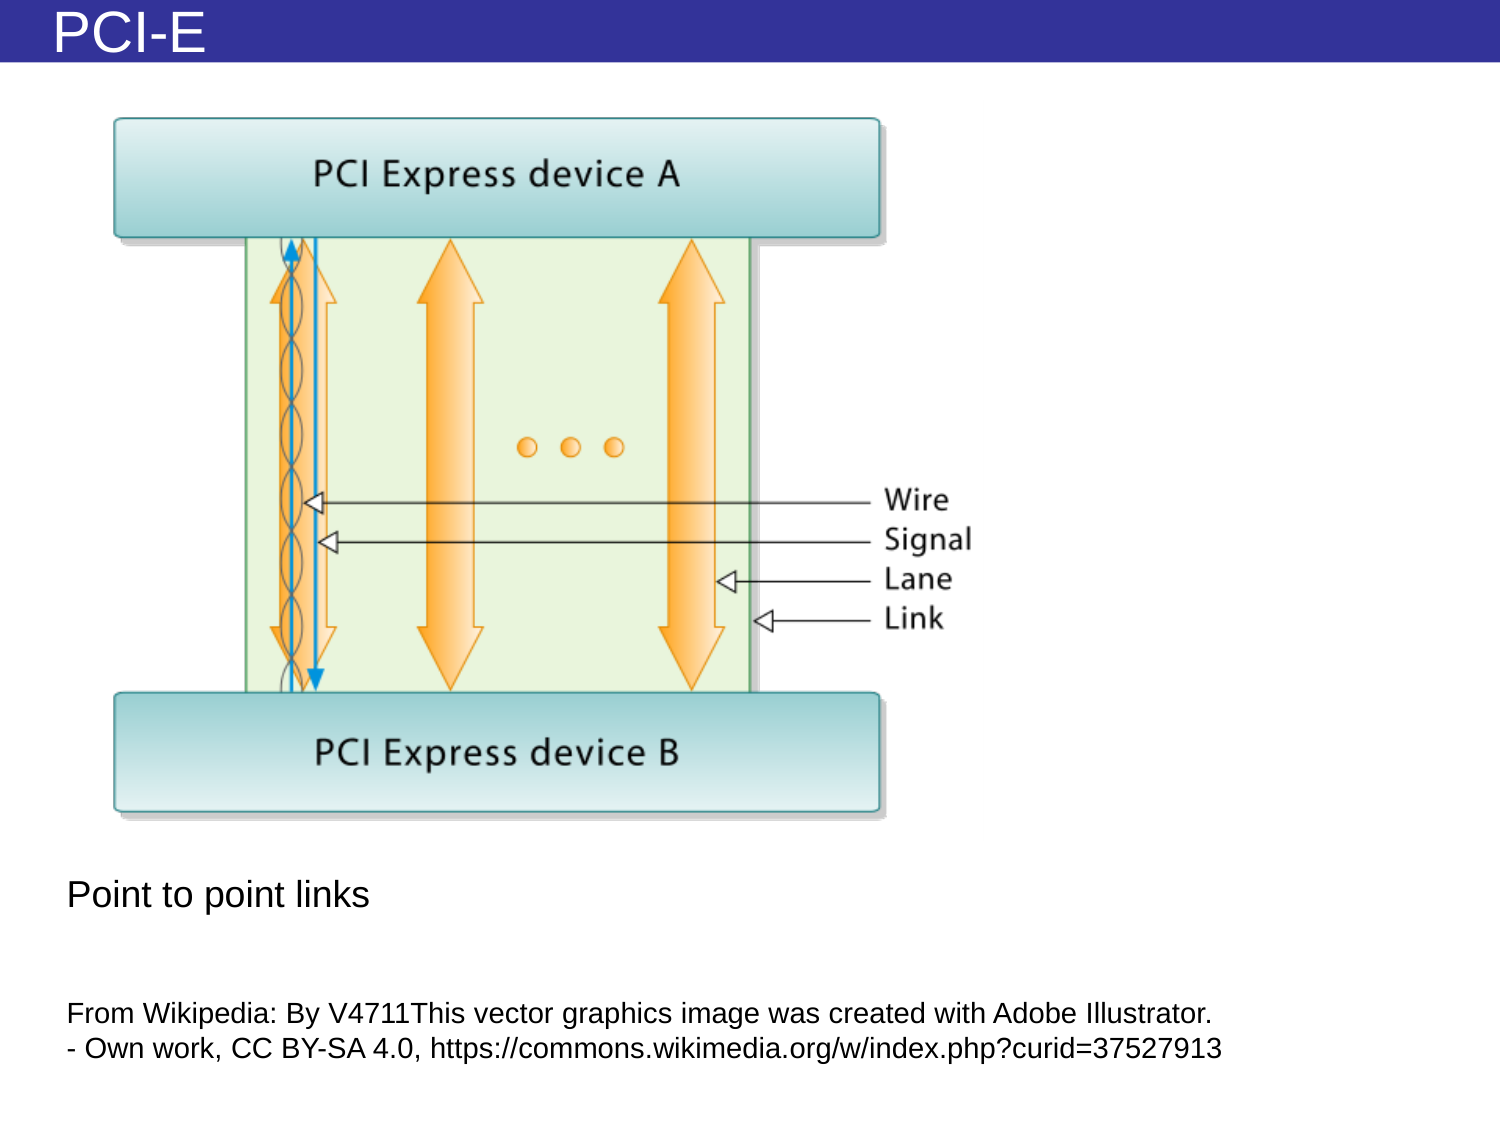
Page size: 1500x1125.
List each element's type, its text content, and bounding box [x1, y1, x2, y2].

text_box From Wikipedia: By V4711This vector graphics image was created with Adobe Illustrator. - Own work, CC BY-SA 4.0, https://commons.wikimedia.org/w/index.php?curid=37527913 [51, 987, 1239, 1073]
text_box Point to point links [51, 862, 386, 923]
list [87, 99, 985, 841]
title PCI-E [37, 7, 1426, 51]
